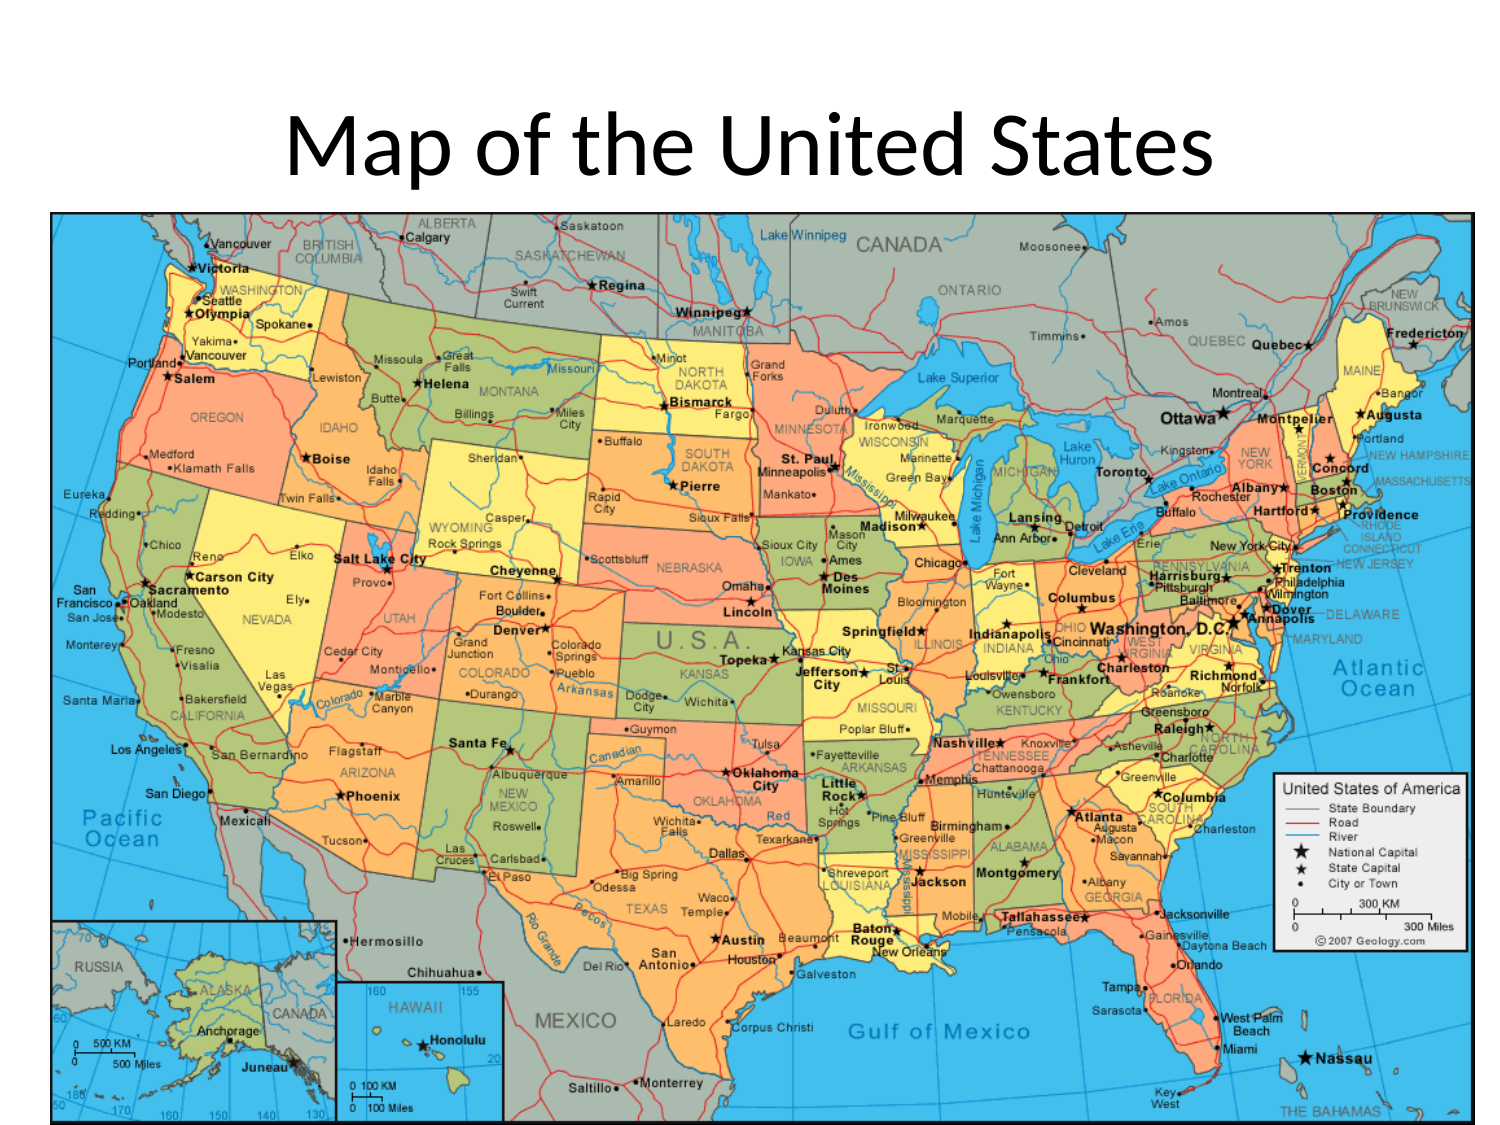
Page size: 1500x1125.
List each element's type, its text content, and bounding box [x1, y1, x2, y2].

title Map of the United States [75, 45, 1425, 211]
picture [49, 212, 1476, 1125]
